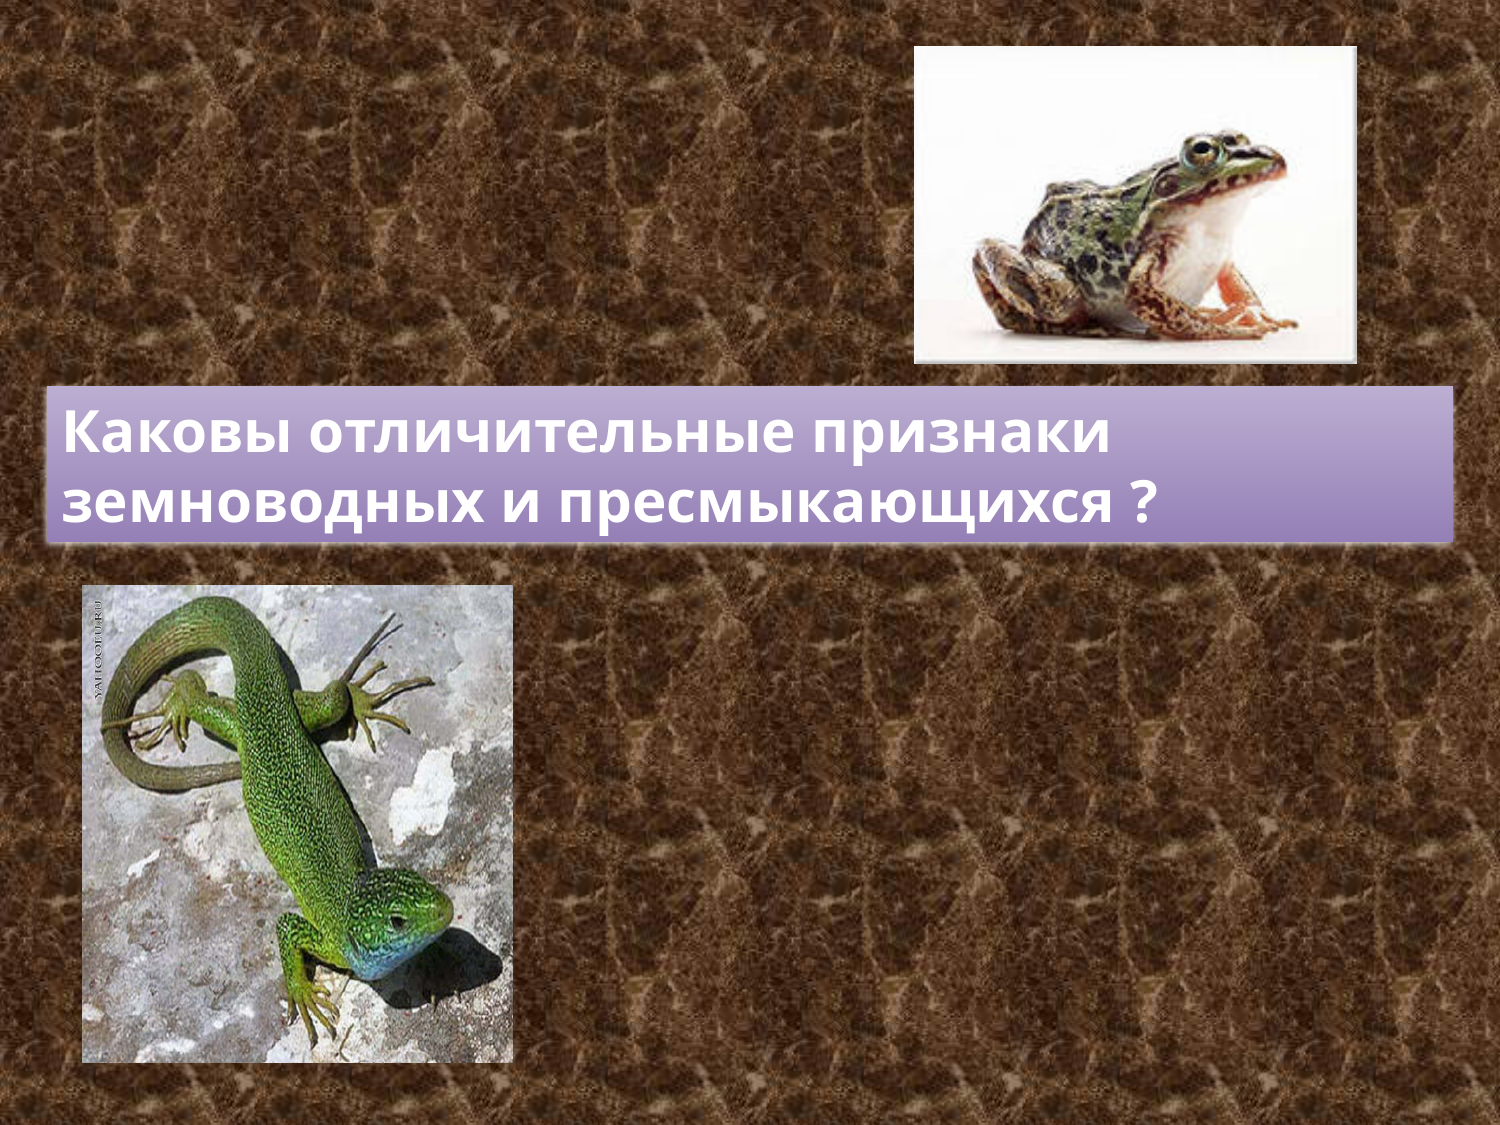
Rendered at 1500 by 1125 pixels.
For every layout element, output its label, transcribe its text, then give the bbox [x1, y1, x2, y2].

text_box Каковы отличительные признаки земноводных и пресмыкающихся ? [46, 386, 1454, 542]
picture [0, 0, 1500, 1125]
